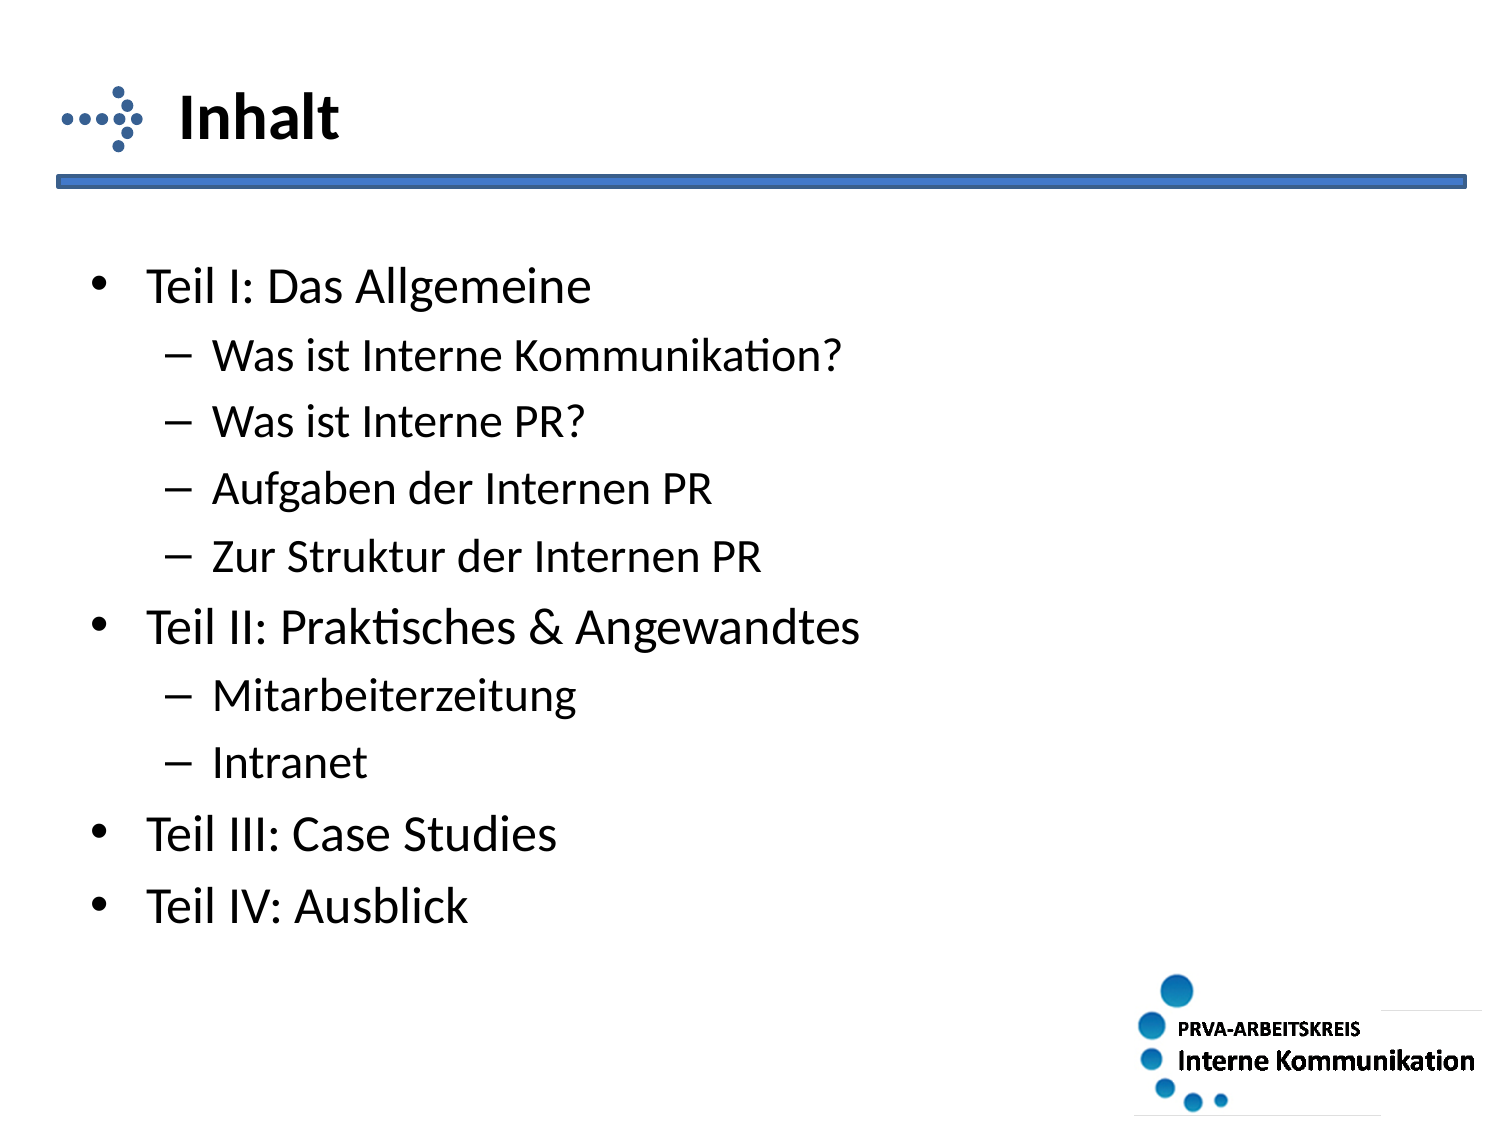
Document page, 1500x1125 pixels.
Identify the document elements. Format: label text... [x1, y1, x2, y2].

list Teil I: Das Allgemeine Was ist Interne Kommunikation? Was ist Interne PR? Aufgaben der Internen PR Zur Struktur der Internen PR Teil II: Praktisches & Angewandtes Mitarbeiterzeitung Intranet Teil III: Case Studies Teil IV: Ausblick [75, 243, 1425, 986]
picture [1133, 970, 1494, 1116]
title Inhalt [164, 54, 1378, 171]
